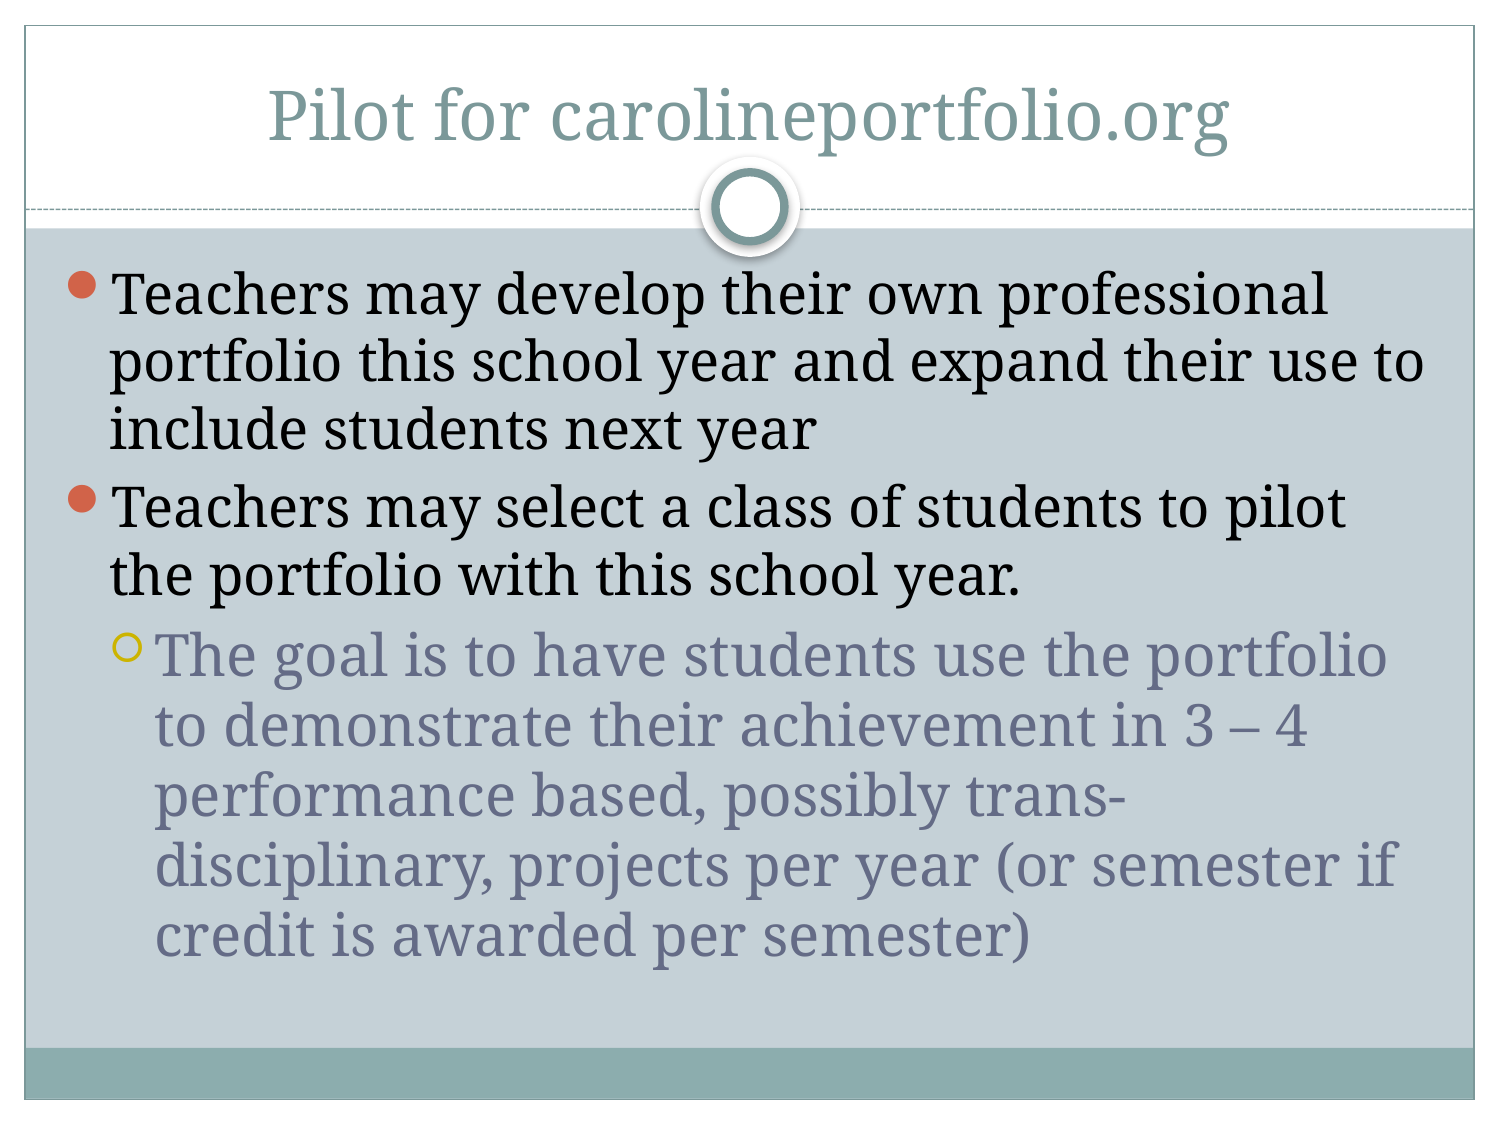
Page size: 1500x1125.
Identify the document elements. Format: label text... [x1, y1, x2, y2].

list Teachers may develop their own professional portfolio this school year and expand their use to include students next year Teachers may select a class of students to pilot the portfolio with this school year. The goal is to have students use the portfolio to demonstrate their achievement in 3 – 4 performance based, possibly trans-disciplinary, projects per year (or semester if credit is awarded per semester) [49, 250, 1445, 1001]
title Pilot for carolineportfolio.org [49, 37, 1450, 162]
